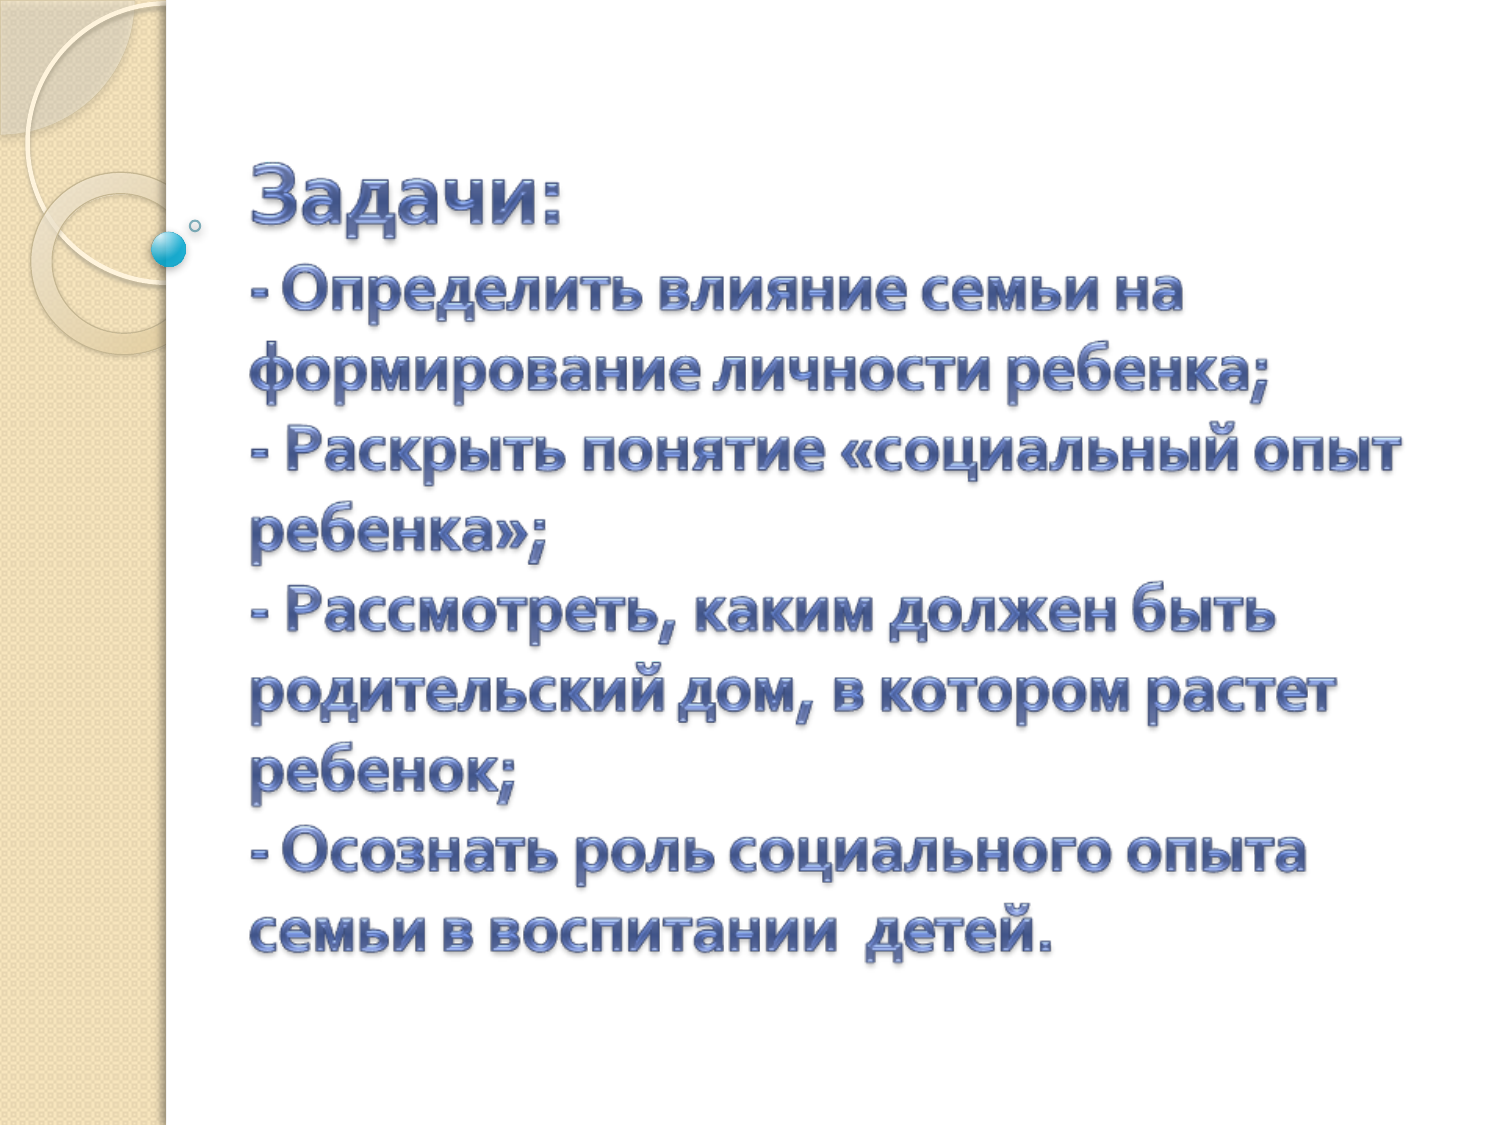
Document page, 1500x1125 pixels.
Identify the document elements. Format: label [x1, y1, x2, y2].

title [184, 106, 1466, 984]
